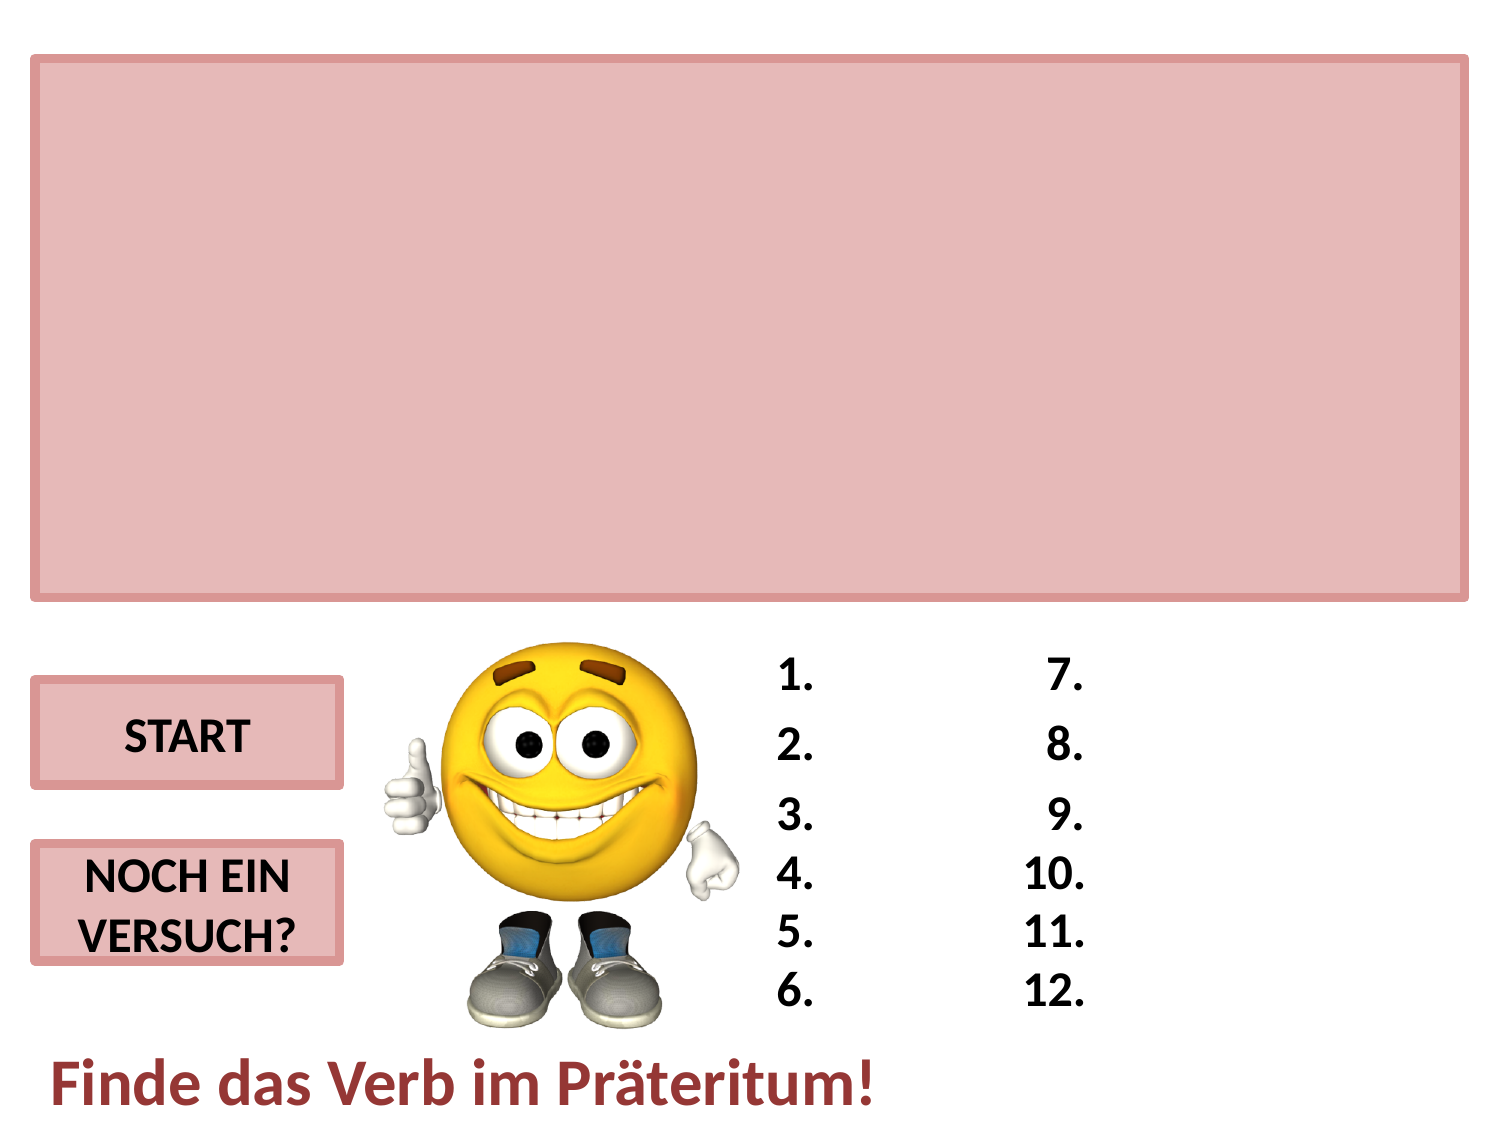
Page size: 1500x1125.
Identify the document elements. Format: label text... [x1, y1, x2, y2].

text_box START [33, 678, 342, 787]
text_box [33, 56, 1467, 600]
text_box 6. [761, 949, 844, 1024]
picture [362, 620, 751, 1044]
text_box 8. [1031, 703, 1102, 773]
text_box 2. [761, 703, 844, 778]
text_box 9. [1031, 773, 1102, 831]
text_box 10. [1007, 831, 1114, 890]
text_box 4. [761, 831, 832, 890]
text_box Finde das Verb im Präteritum! [35, 1031, 1348, 1125]
text_box 11. [1007, 890, 1114, 949]
text_box 1. [761, 632, 844, 703]
text_box 12. [1007, 949, 1114, 1024]
text_box 5. [761, 890, 844, 949]
text_box 7. [1031, 632, 1114, 708]
text_box NOCH EIN VERSUCH? [33, 842, 342, 963]
text_box 3. [761, 773, 832, 831]
